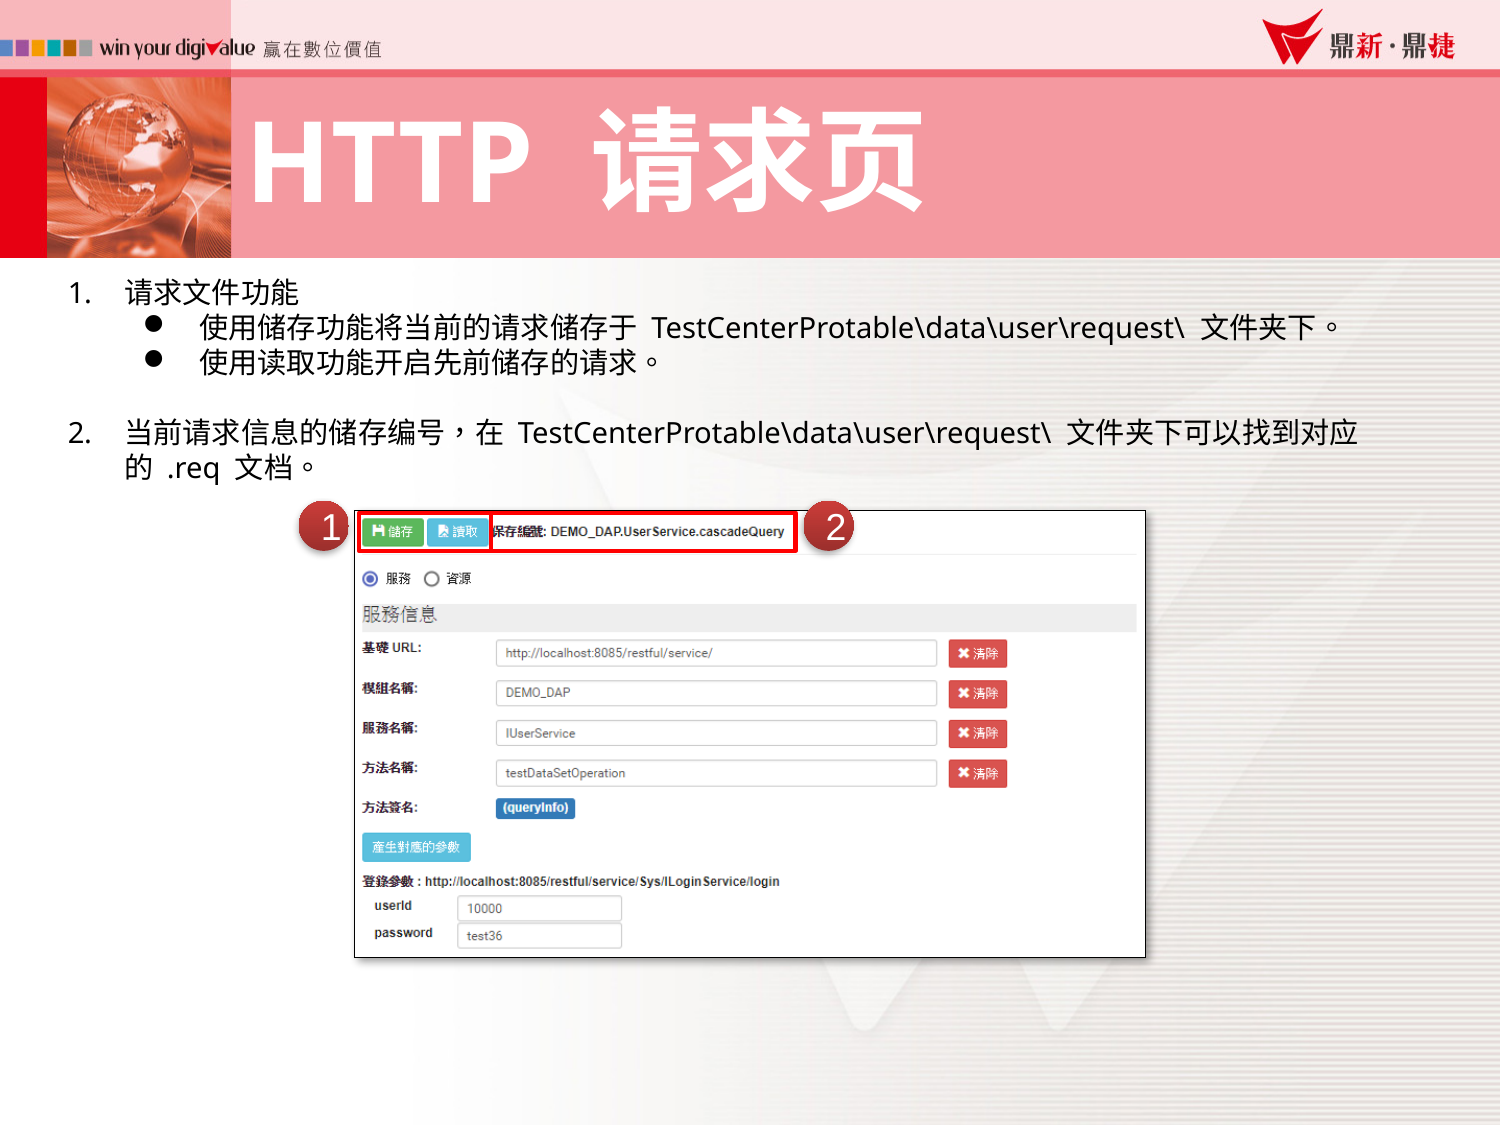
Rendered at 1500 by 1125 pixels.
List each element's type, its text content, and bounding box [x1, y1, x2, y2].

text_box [298, 500, 1146, 958]
text_box 请求文件功能 使用储存功能将当前的请求储存于 TestCenterProtable\data\user\request\ 文件夹下。 使用读取功能开启先前储存的请求。 当前请求信息的储存编号，在 TestCenterProtable\data\user\request\ 文件夹下可以找到对应的 .req 文档。 [53, 267, 1437, 964]
text_box HTTP 请求页 [230, 82, 1500, 236]
picture [0, 0, 1500, 1125]
